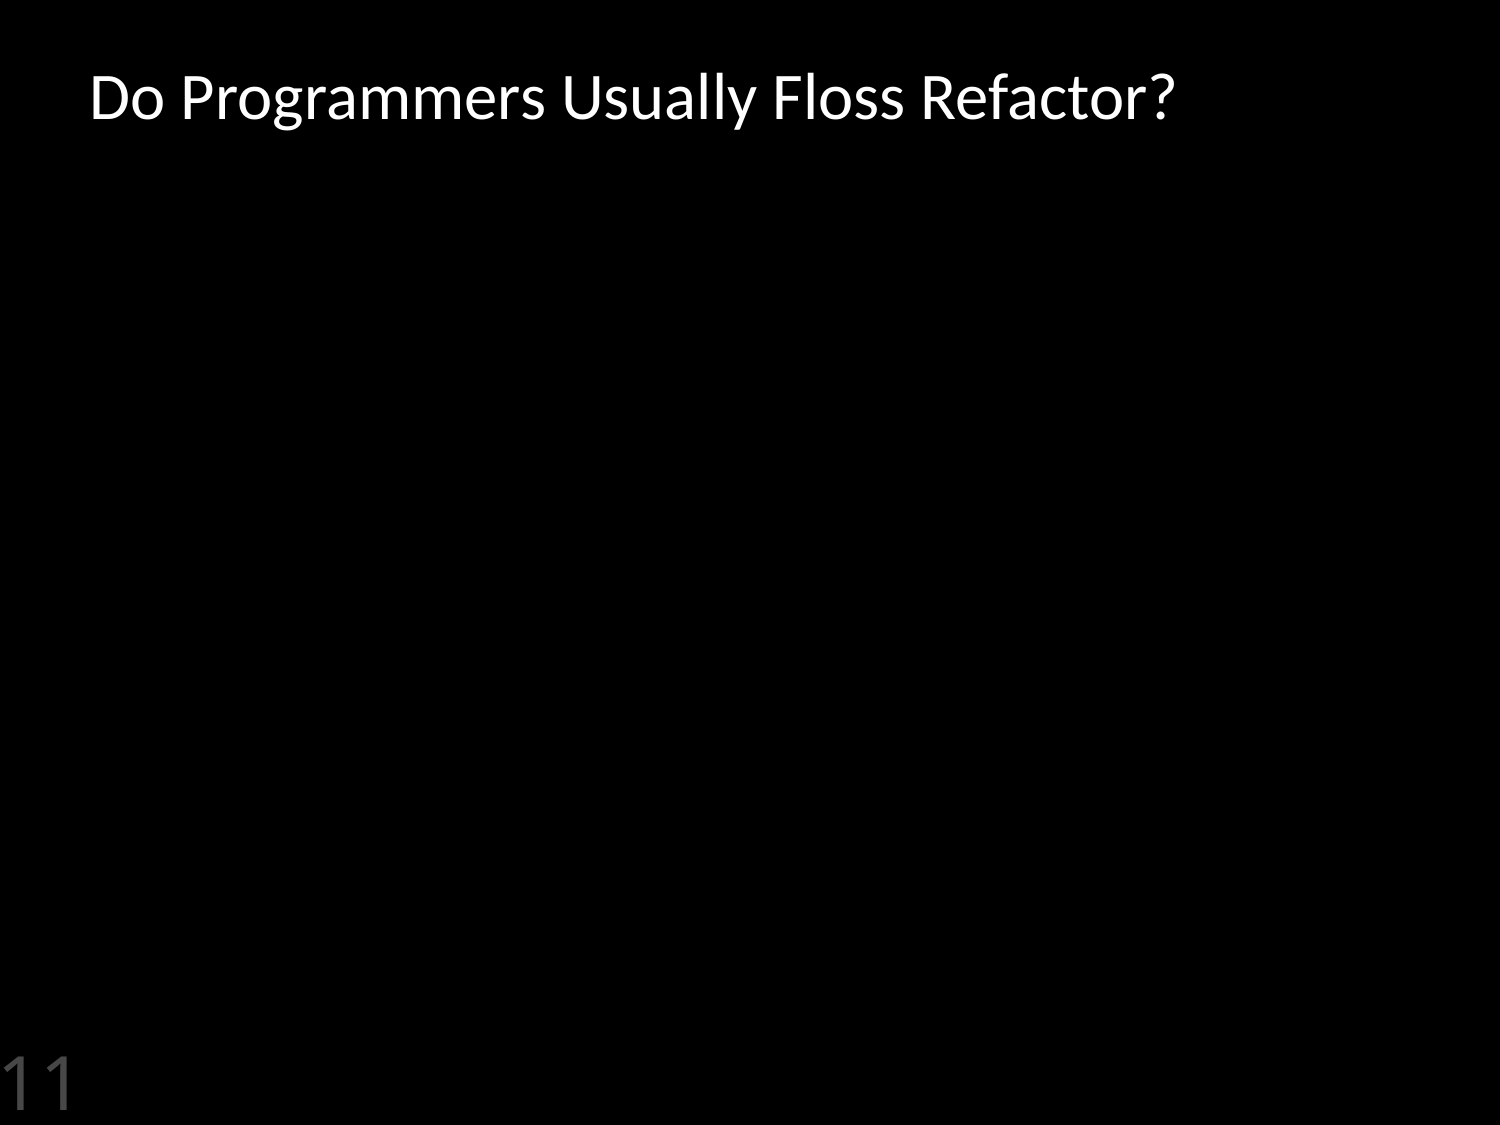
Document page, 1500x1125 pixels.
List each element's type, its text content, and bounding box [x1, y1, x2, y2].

slide_number 11 [0, 1059, 348, 1125]
text_box Do Programmers Usually Floss Refactor? [75, 45, 1209, 138]
